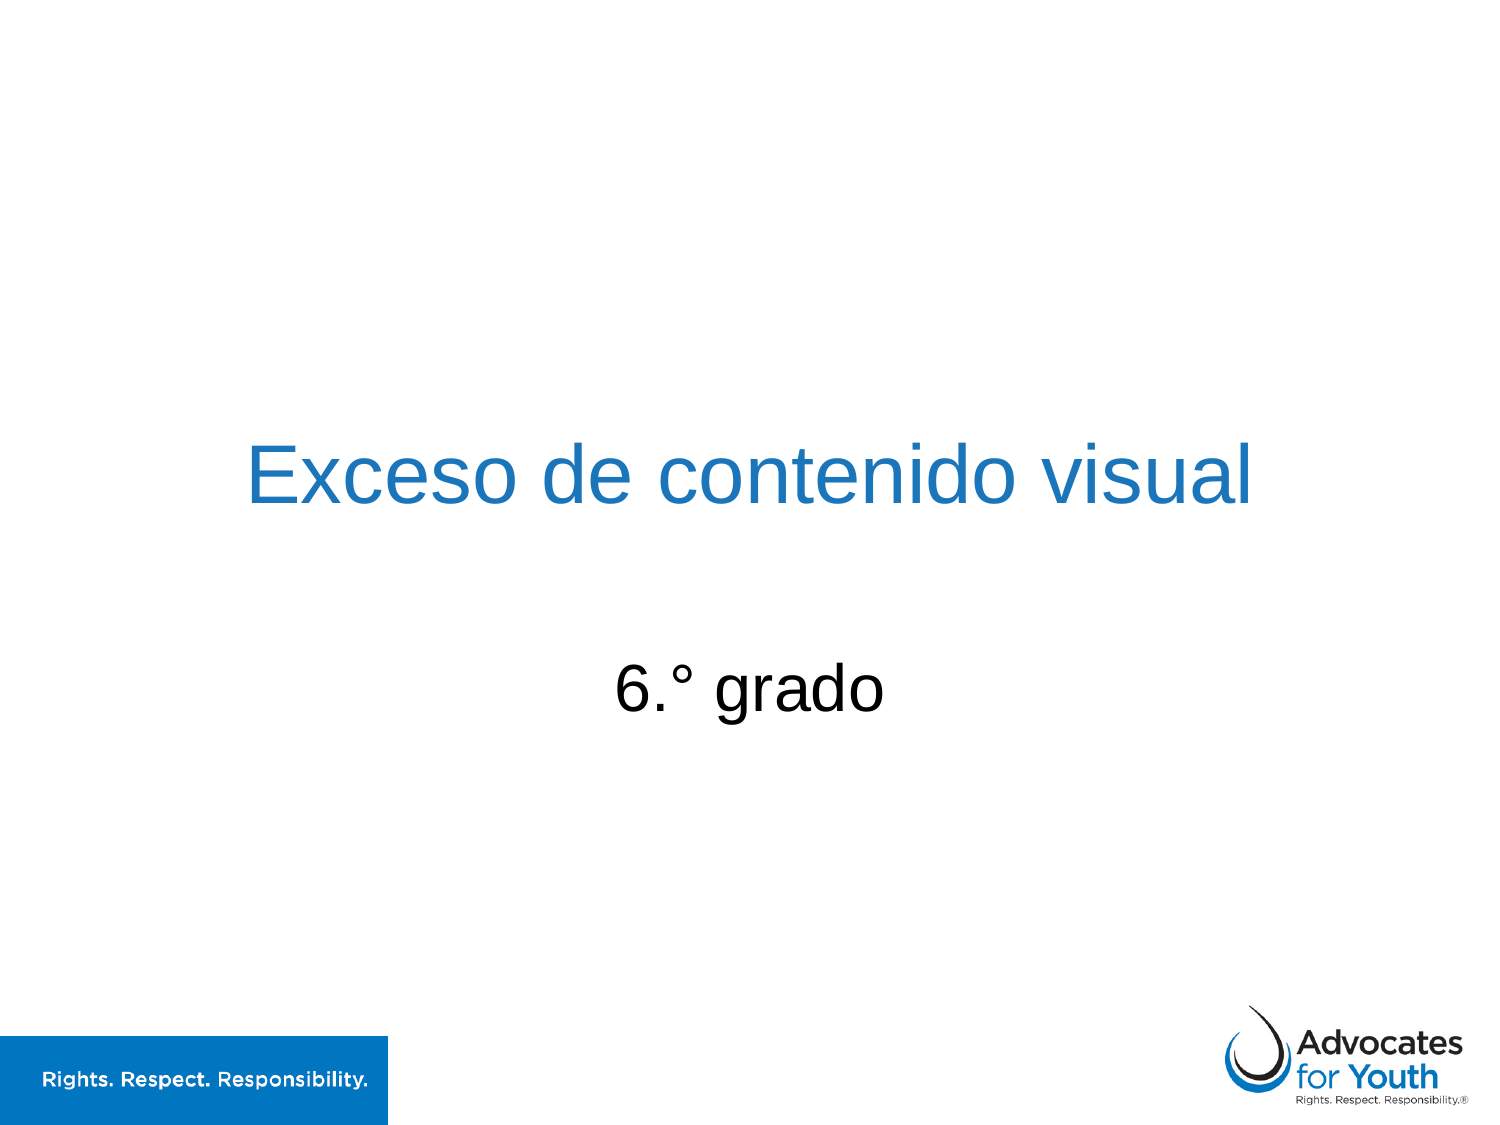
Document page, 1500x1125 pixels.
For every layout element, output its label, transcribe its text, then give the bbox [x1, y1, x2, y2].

title Exceso de contenido visual [112, 349, 1388, 591]
picture [1199, 990, 1500, 1125]
subtitle 6.° grado [225, 637, 1275, 925]
picture [0, 1036, 388, 1125]
